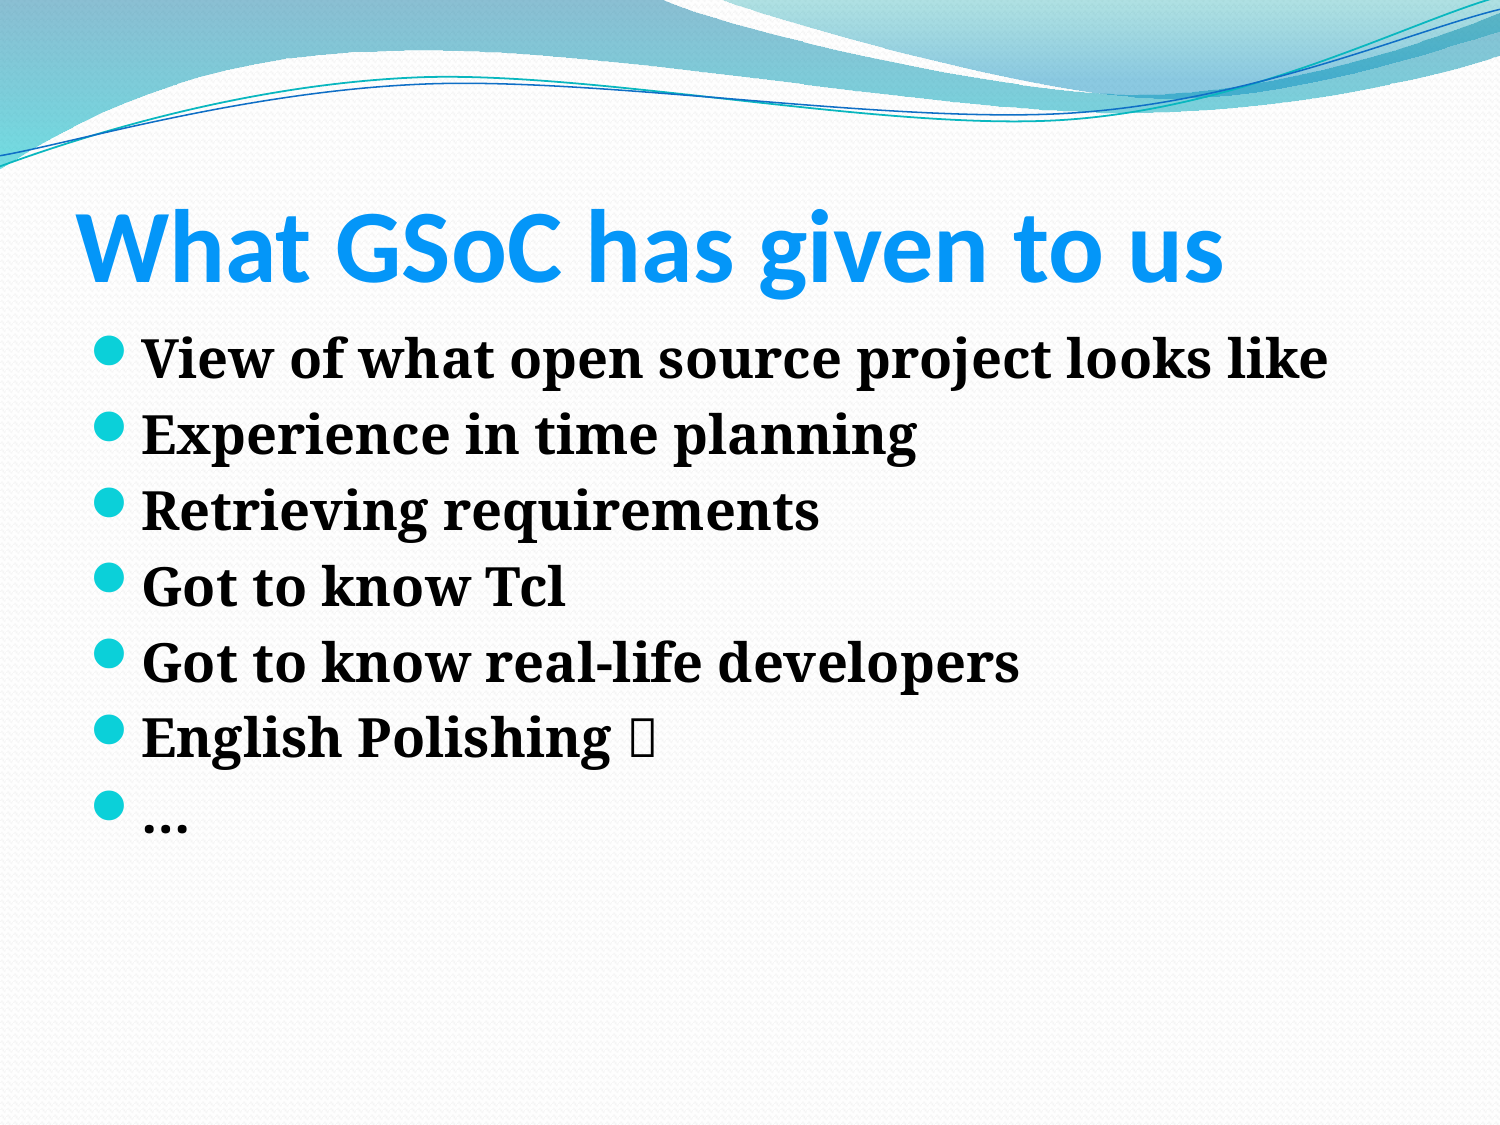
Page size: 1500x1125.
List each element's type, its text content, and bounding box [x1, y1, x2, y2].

title What GSoC has given to us [75, 115, 1425, 303]
list View of what open source project looks like Experience in time planning Retrieving requirements Got to know Tcl Got to know real-life developers English Polishing  … [75, 317, 1425, 1038]
